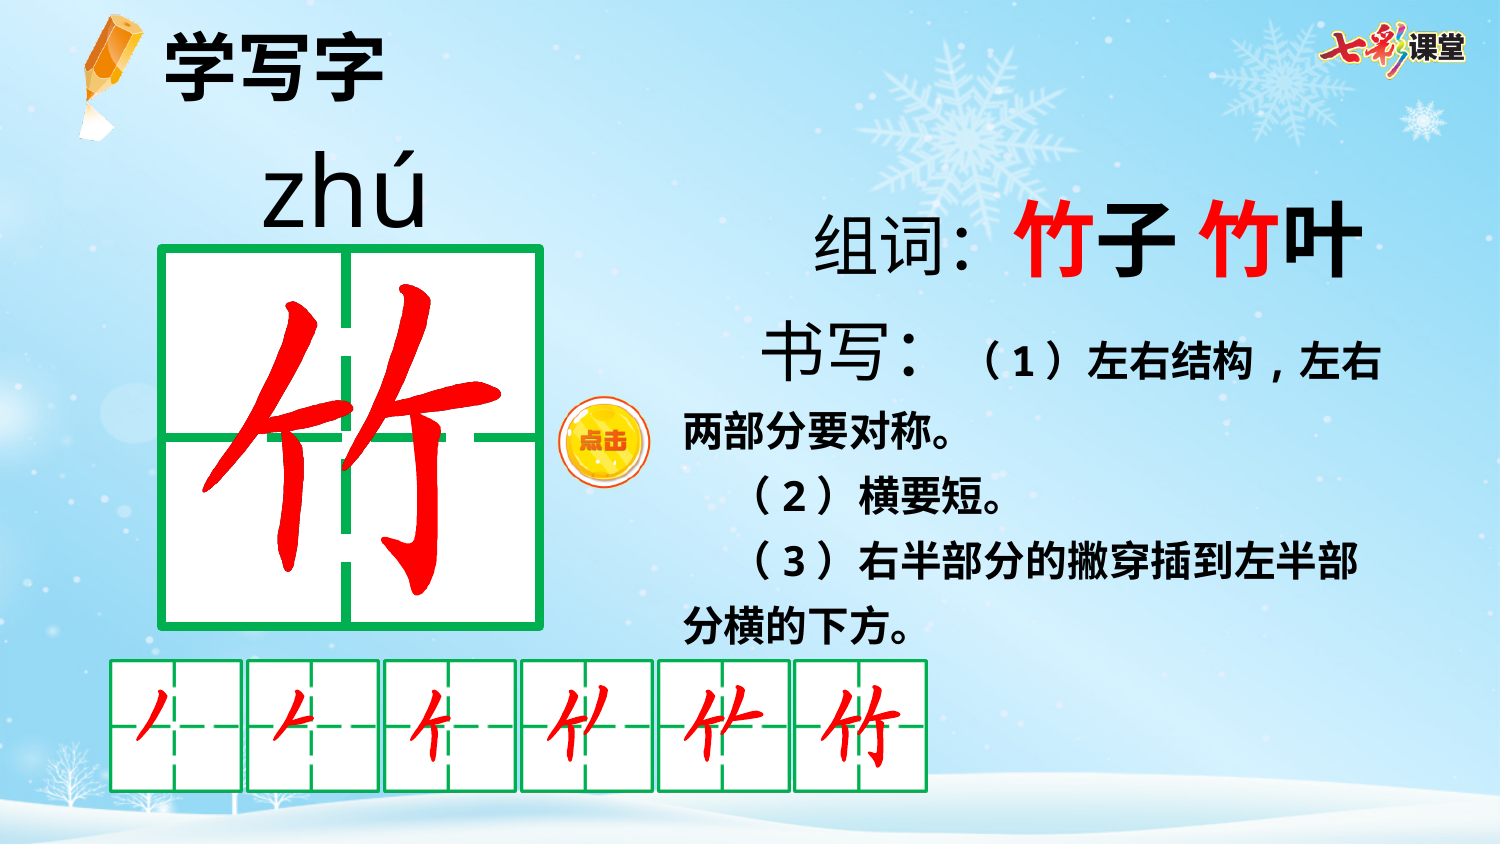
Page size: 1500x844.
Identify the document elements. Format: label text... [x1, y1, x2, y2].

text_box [161, 248, 543, 631]
text_box zhú [76, 120, 616, 255]
picture [0, 0, 1500, 844]
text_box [203, 284, 501, 595]
text_box 书写：（1）左右结构,左右两部分要对称。 （2）横要短。 （3）右半部分的撇穿插到左半部分横的下方。 [667, 278, 1406, 657]
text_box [36, 8, 408, 144]
text_box 组词：竹子 竹叶 [797, 150, 1500, 295]
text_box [109, 659, 928, 794]
